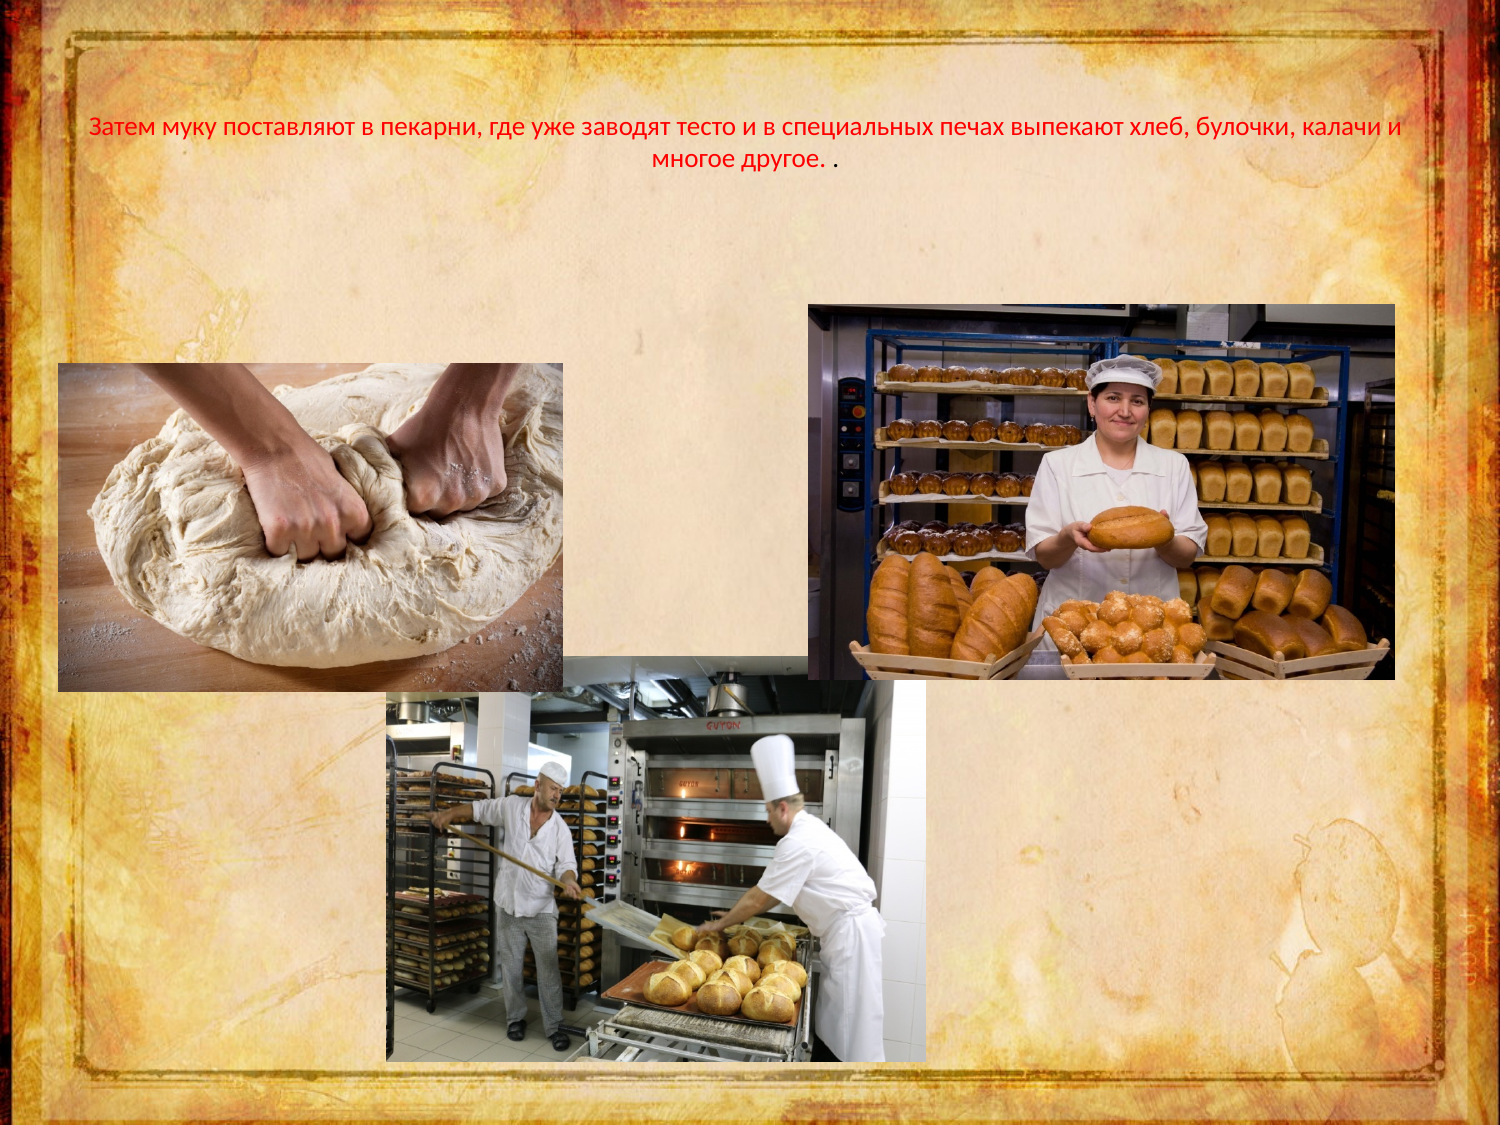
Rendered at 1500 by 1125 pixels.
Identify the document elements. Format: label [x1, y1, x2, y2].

picture [58, 304, 1395, 1063]
list [0, 0, 1500, 1125]
